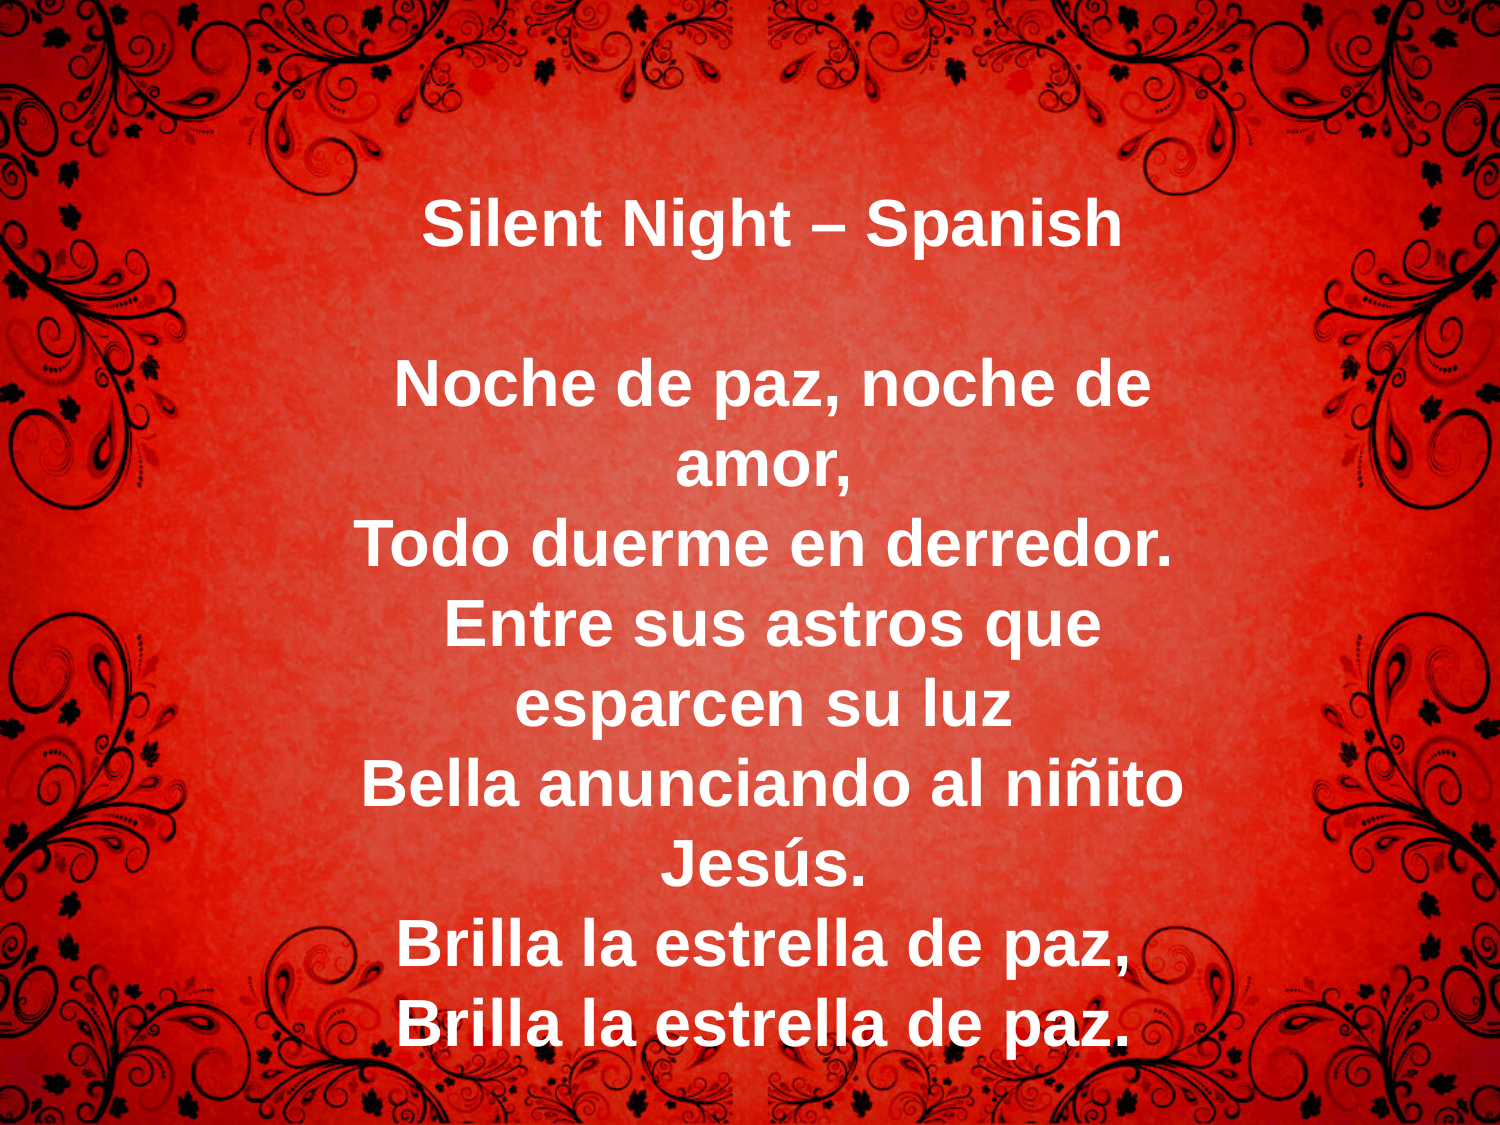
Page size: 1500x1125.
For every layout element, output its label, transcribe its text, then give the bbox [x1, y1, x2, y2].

picture [0, 0, 1500, 1125]
text_box Silent Night – Spanish Noche de paz, noche de amor, Todo duerme en derredor. Entre sus astros que esparcen su luz Bella anunciando al niñito Jesús. Brilla la estrella de paz, Brilla la estrella de paz. [289, 172, 1258, 1067]
